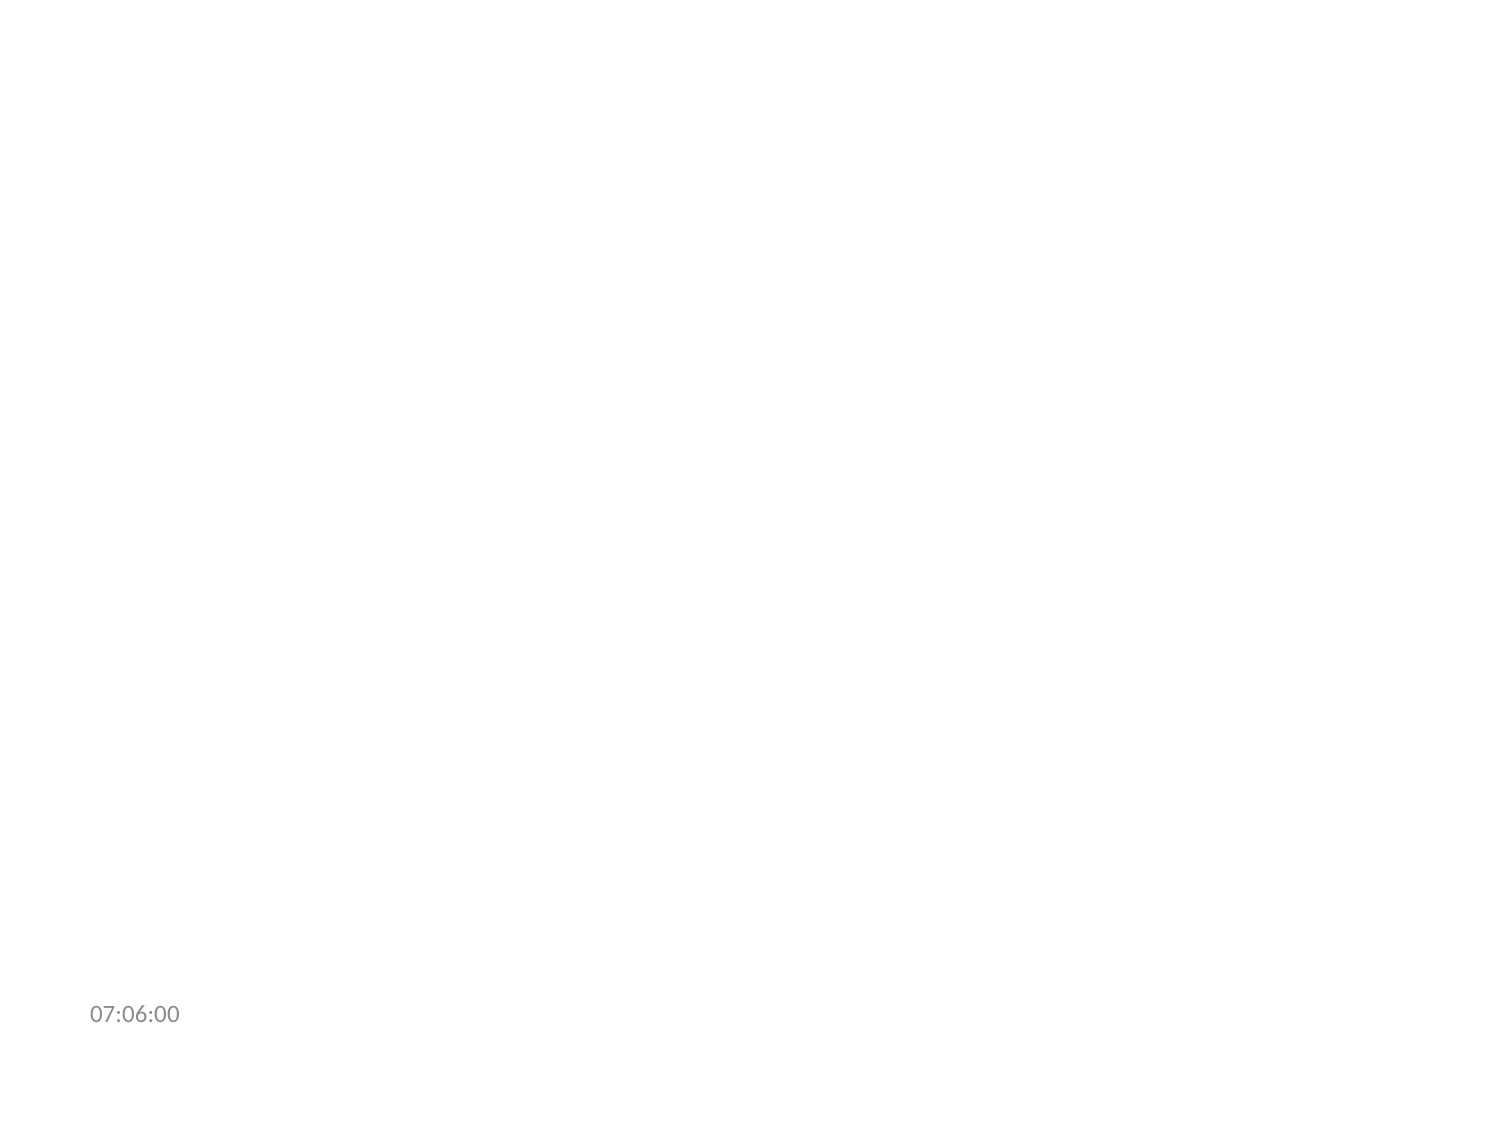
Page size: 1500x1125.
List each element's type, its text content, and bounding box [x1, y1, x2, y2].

text_box 15:35:09 [75, 982, 425, 1043]
